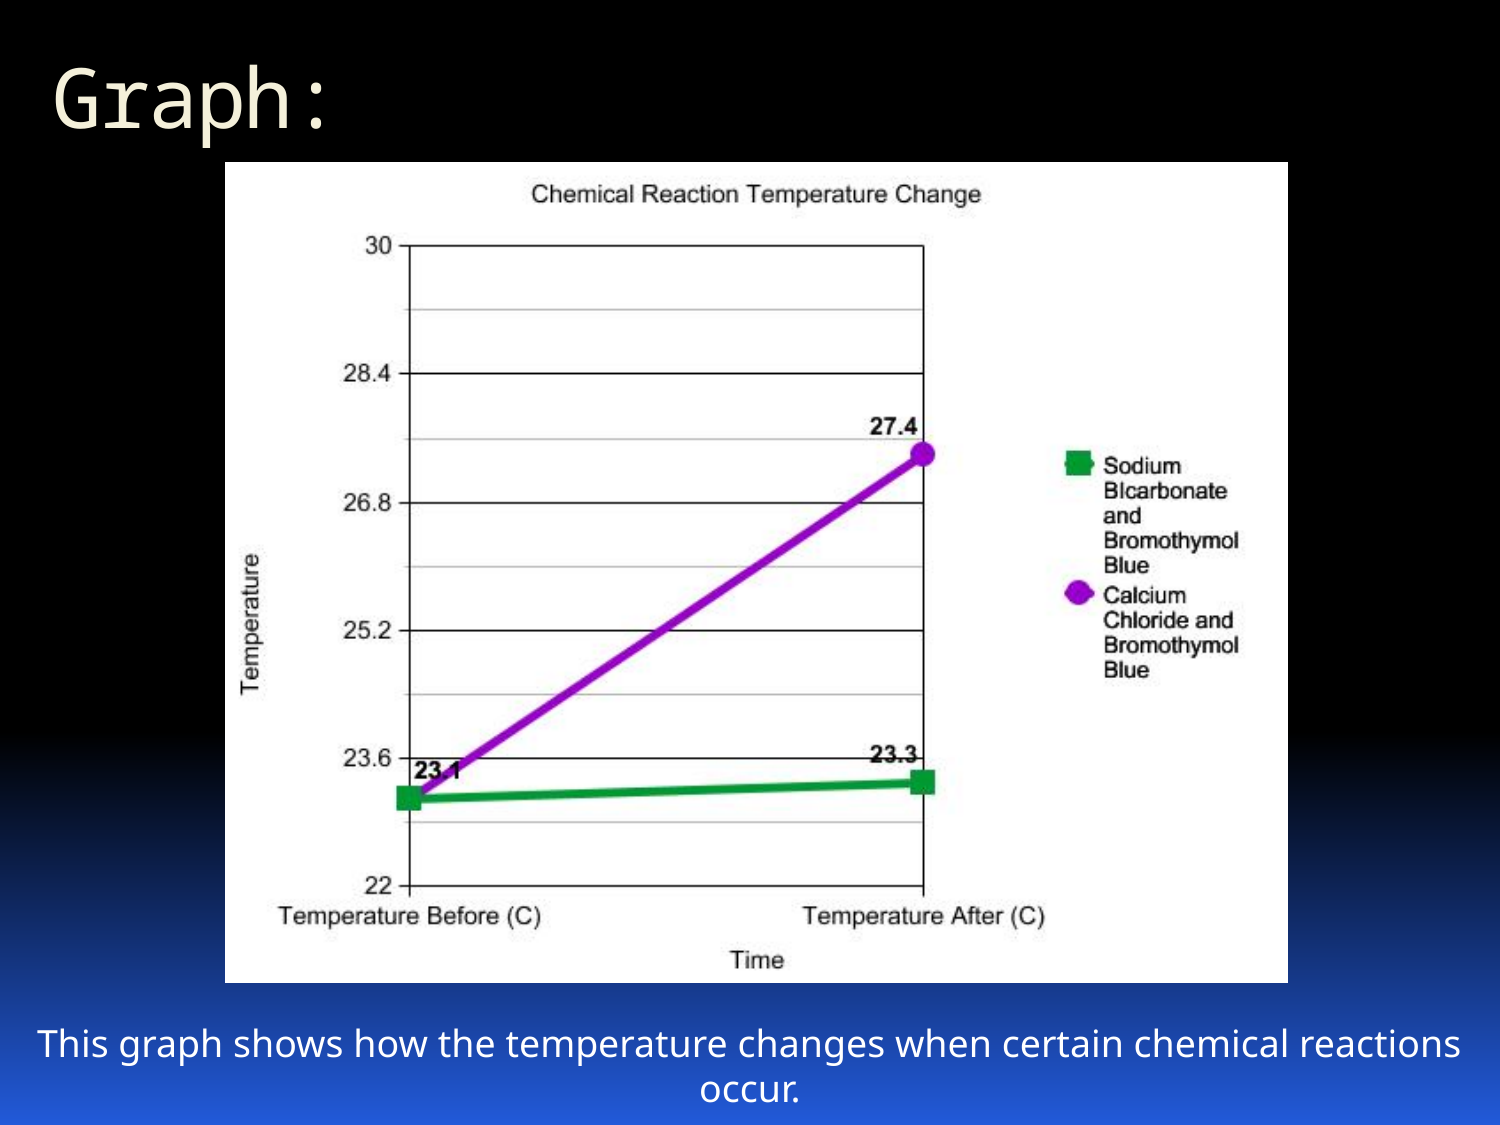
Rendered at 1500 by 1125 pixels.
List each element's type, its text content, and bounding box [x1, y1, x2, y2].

title Graph: [37, 37, 1313, 188]
text_box This graph shows how the temperature changes when certain chemical reactions occur. [0, 1012, 1500, 1118]
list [224, 161, 1288, 983]
